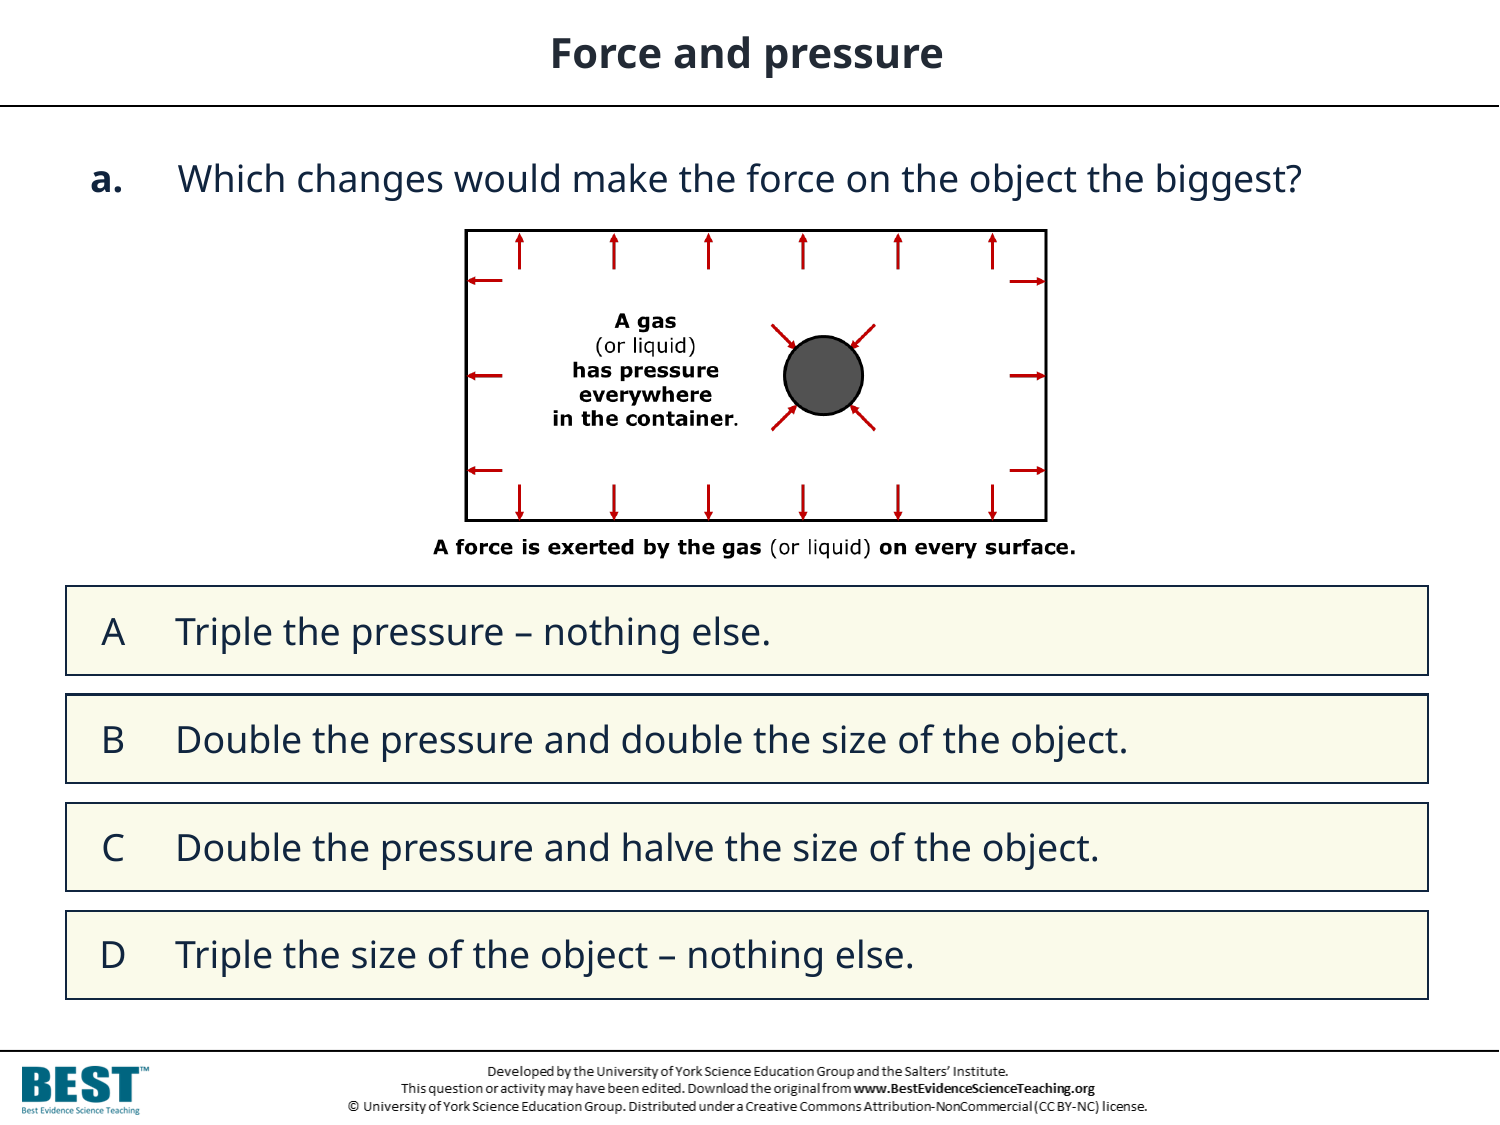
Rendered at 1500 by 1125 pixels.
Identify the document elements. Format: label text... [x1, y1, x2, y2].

picture [0, 105, 1500, 1125]
text_box Force and pressure [23, 4, 1471, 99]
